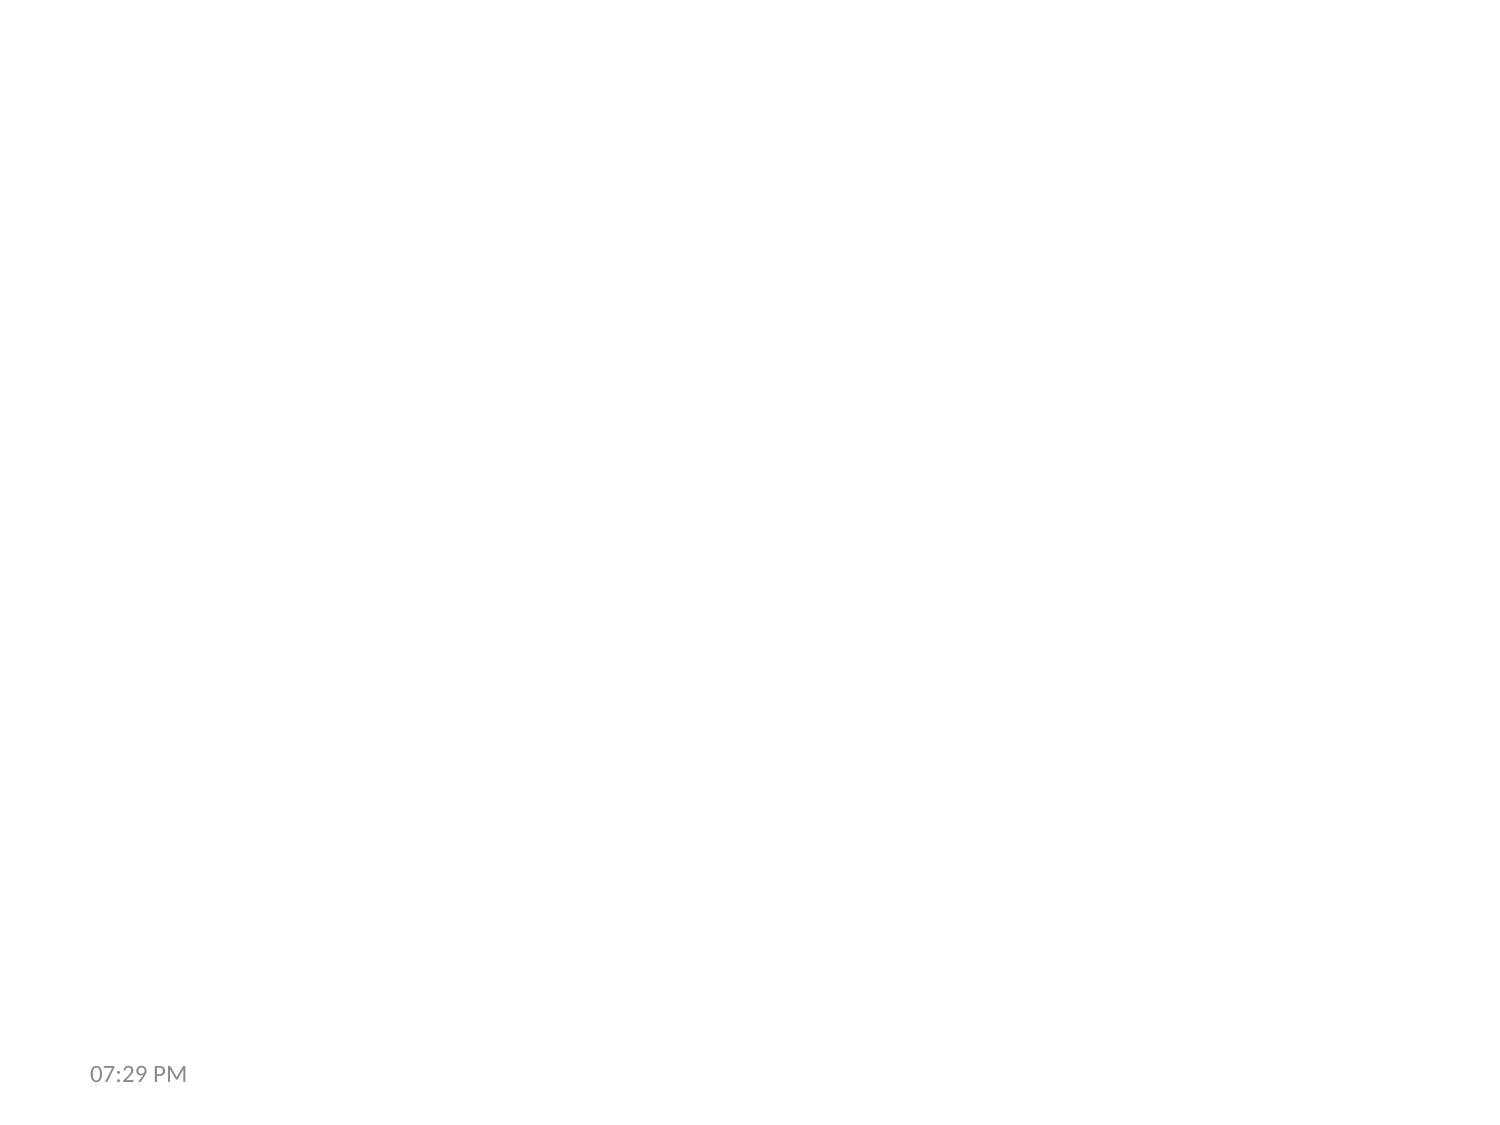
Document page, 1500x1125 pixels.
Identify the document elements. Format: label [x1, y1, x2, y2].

slide_number [75, 1042, 425, 1103]
